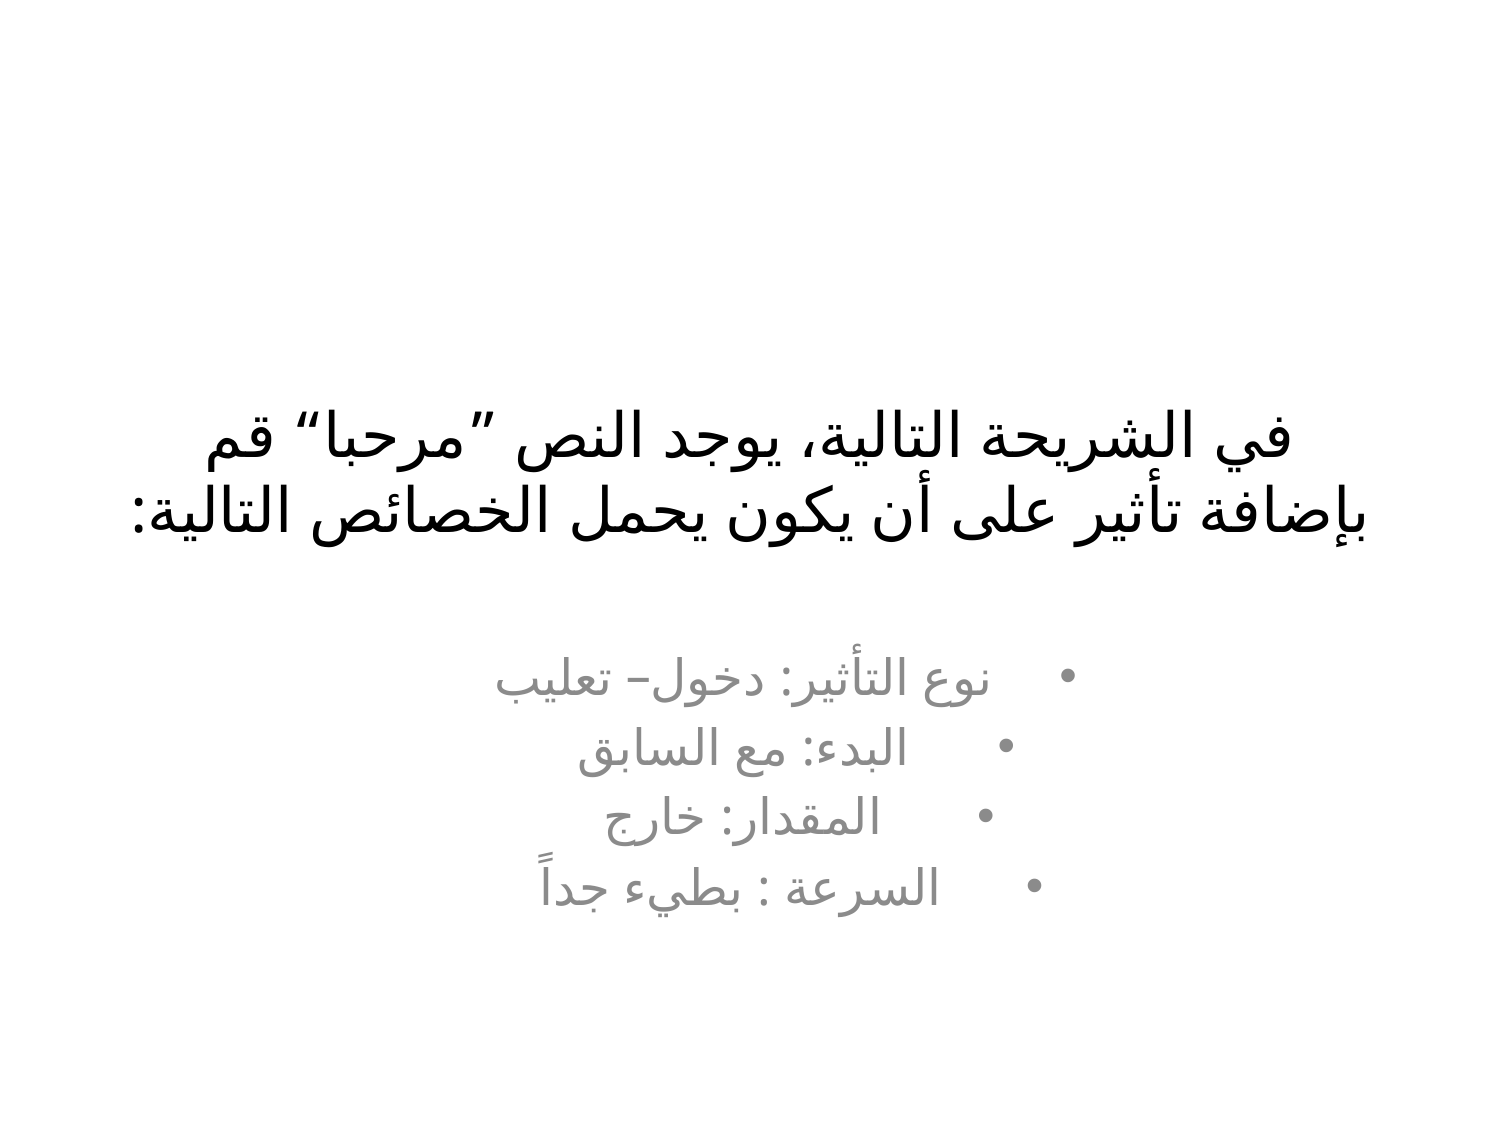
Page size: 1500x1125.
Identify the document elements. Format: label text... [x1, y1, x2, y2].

title في الشريحة التالية، يوجد النص ”مرحبا“ قم بإضافة تأثير على أن يكون يحمل الخصائص التالية: [112, 349, 1388, 591]
subtitle نوع التأثير: دخول– تعليب البدء: مع السابق المقدار: خارج السرعة : بطيء جداً [225, 637, 1275, 925]
